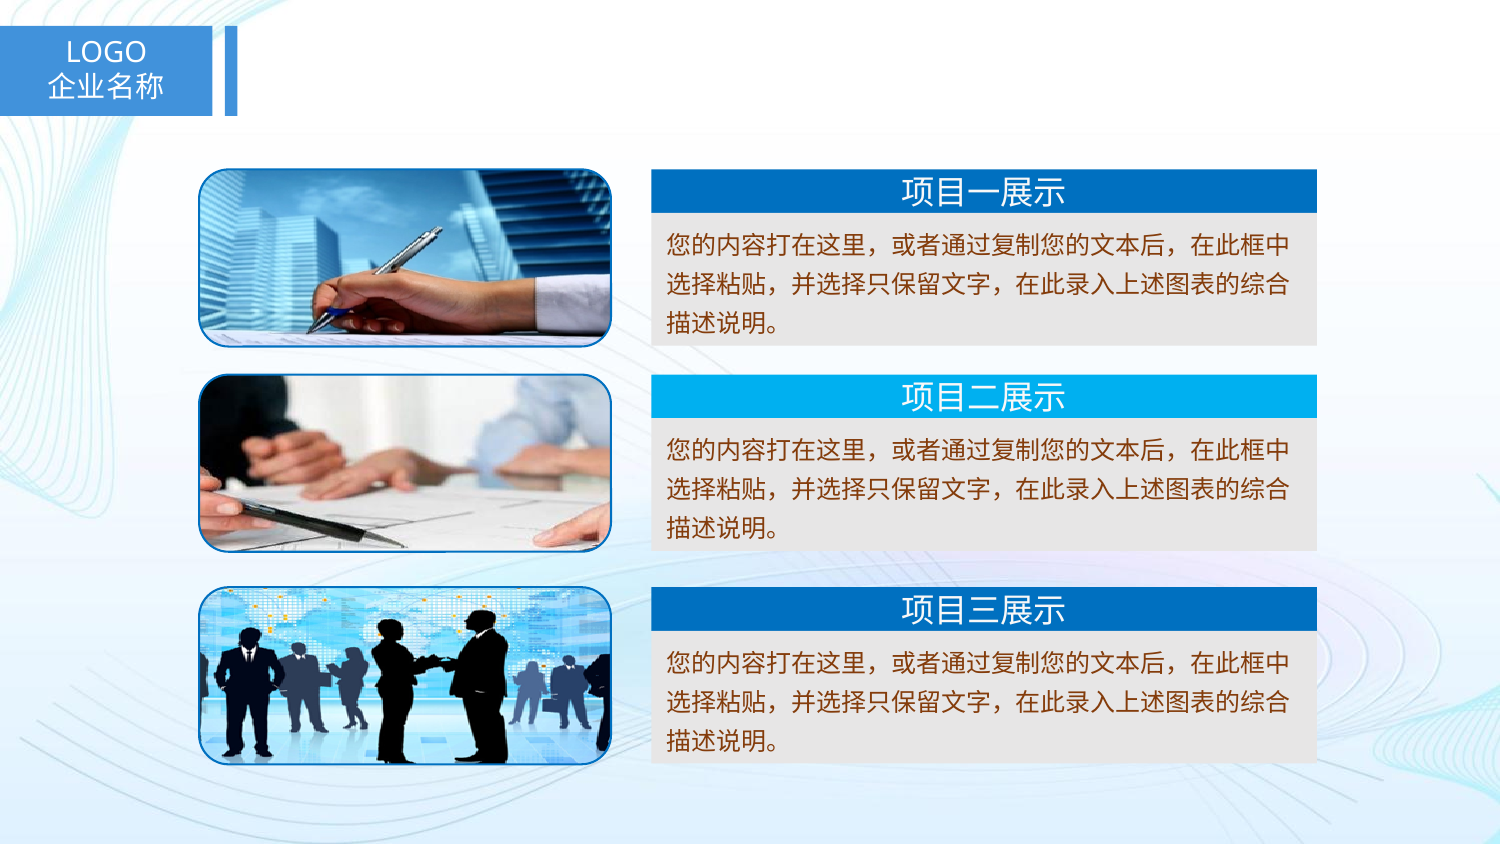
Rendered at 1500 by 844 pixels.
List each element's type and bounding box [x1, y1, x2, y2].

text_box [651, 169, 1317, 346]
text_box [198, 373, 613, 553]
text_box [651, 587, 1317, 764]
text_box [198, 586, 613, 766]
text_box [198, 168, 613, 348]
picture [0, 0, 1500, 844]
text_box [651, 374, 1317, 551]
